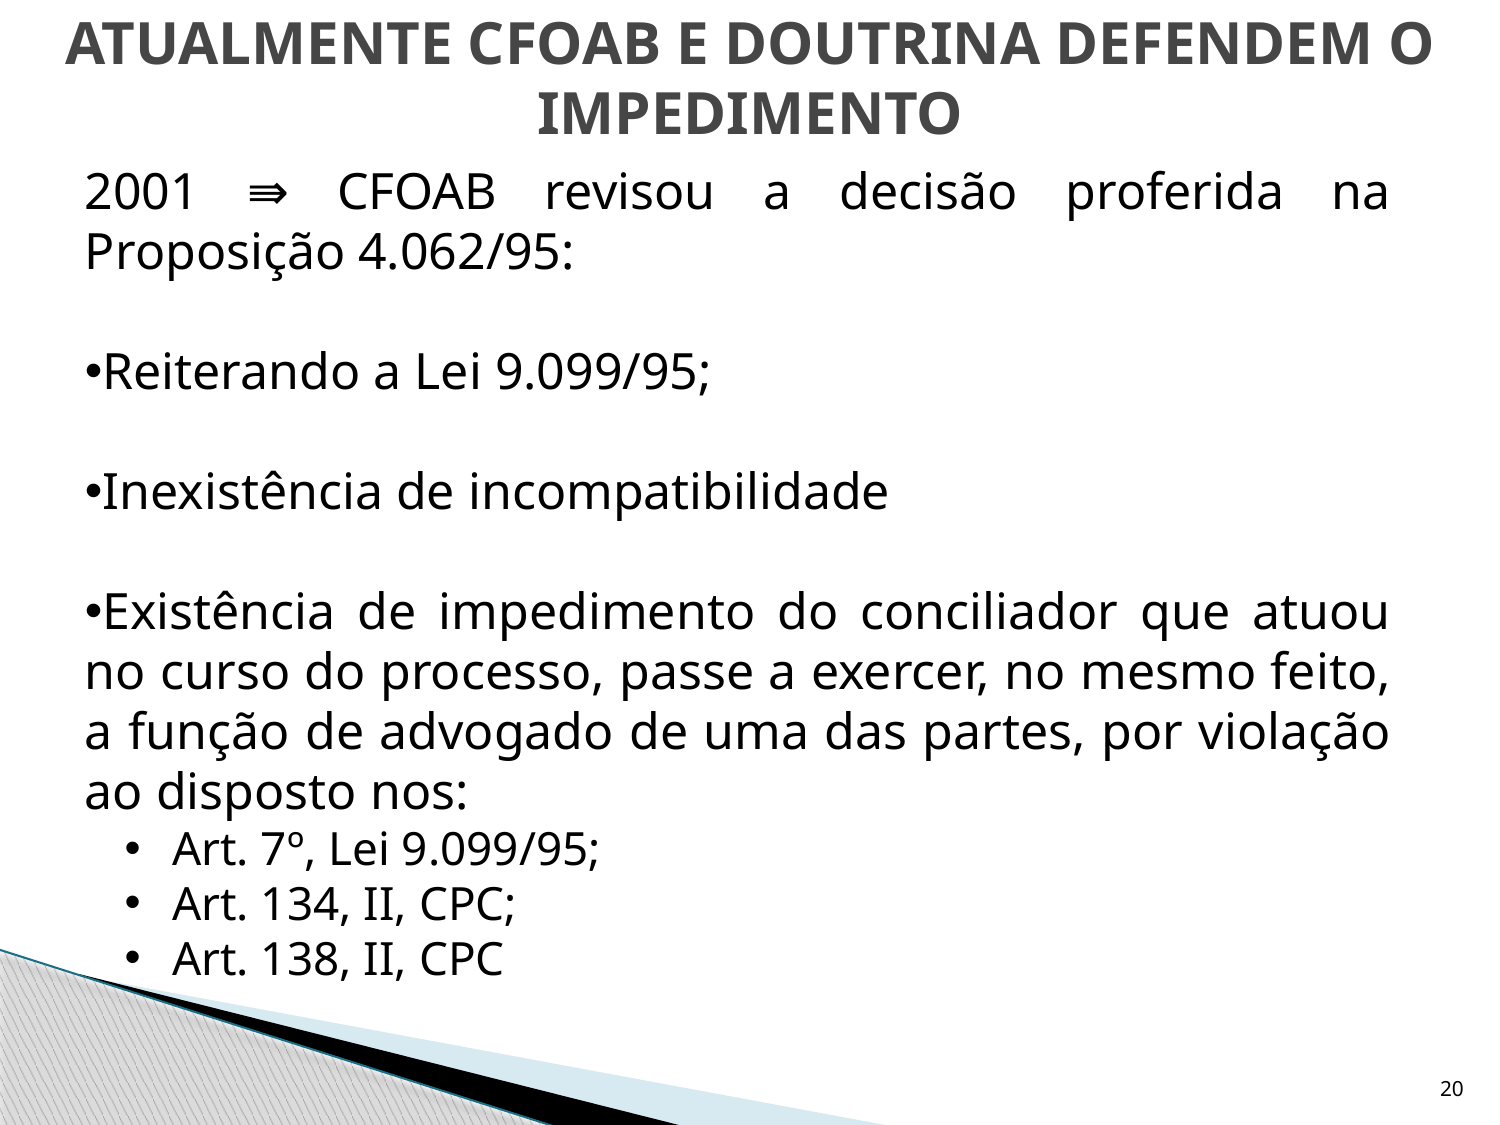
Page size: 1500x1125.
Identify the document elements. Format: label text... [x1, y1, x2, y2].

text_box 2001 ⇛ CFOAB revisou a decisão proferida na Proposição 4.062/95: Reiterando a Lei 9.099/95; Inexistência de incompatibilidade Existência de impedimento do conciliador que atuou no curso do processo, passe a exercer, no mesmo feito, a função de advogado de uma das partes, por violação ao disposto nos: Art. 7º, Lei 9.099/95; Art. 134, II, CPC; Art. 138, II, CPC [70, 152, 1407, 1079]
slide_number 20 [1418, 1051, 1479, 1112]
title ATUALMENTE CFOAB E DOUTRINA DEFENDEM O IMPEDIMENTO [0, 0, 1500, 153]
